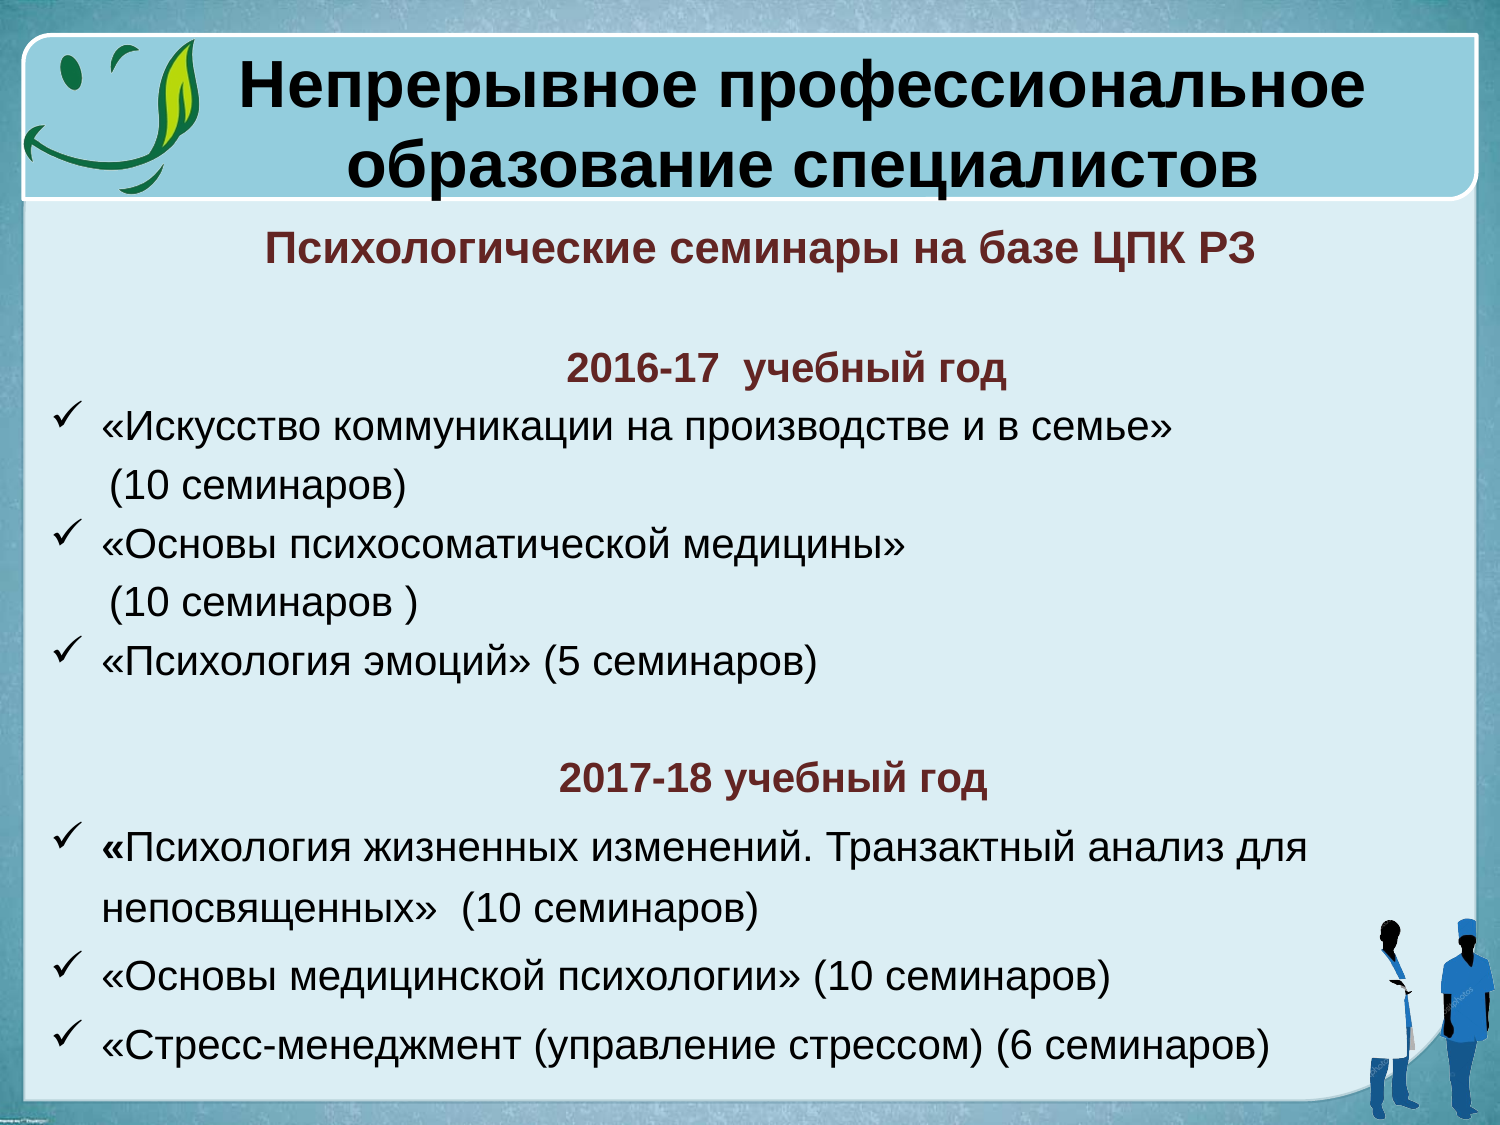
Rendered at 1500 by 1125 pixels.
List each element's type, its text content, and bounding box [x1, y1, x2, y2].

picture [0, 0, 1500, 1125]
list Психологические семинары на базе ЦПК РЗ 2016-17 учебный год «Искусство коммуникации на производстве и в семье» (10 семинаров) «Основы психосоматической медицины» (10 семинаров ) «Психология эмоций» (5 семинаров) 2017-18 учебный год «Психология жизненных изменений. Транзактный анализ для непосвященных» (10 семинаров) «Основы медицинской психологии» (10 семинаров) «Стресс-менеджмент (управление стрессом) (6 семинаров) [35, 210, 1500, 1083]
title Непрерывное профессиональное образование специалистов [194, 45, 1412, 197]
